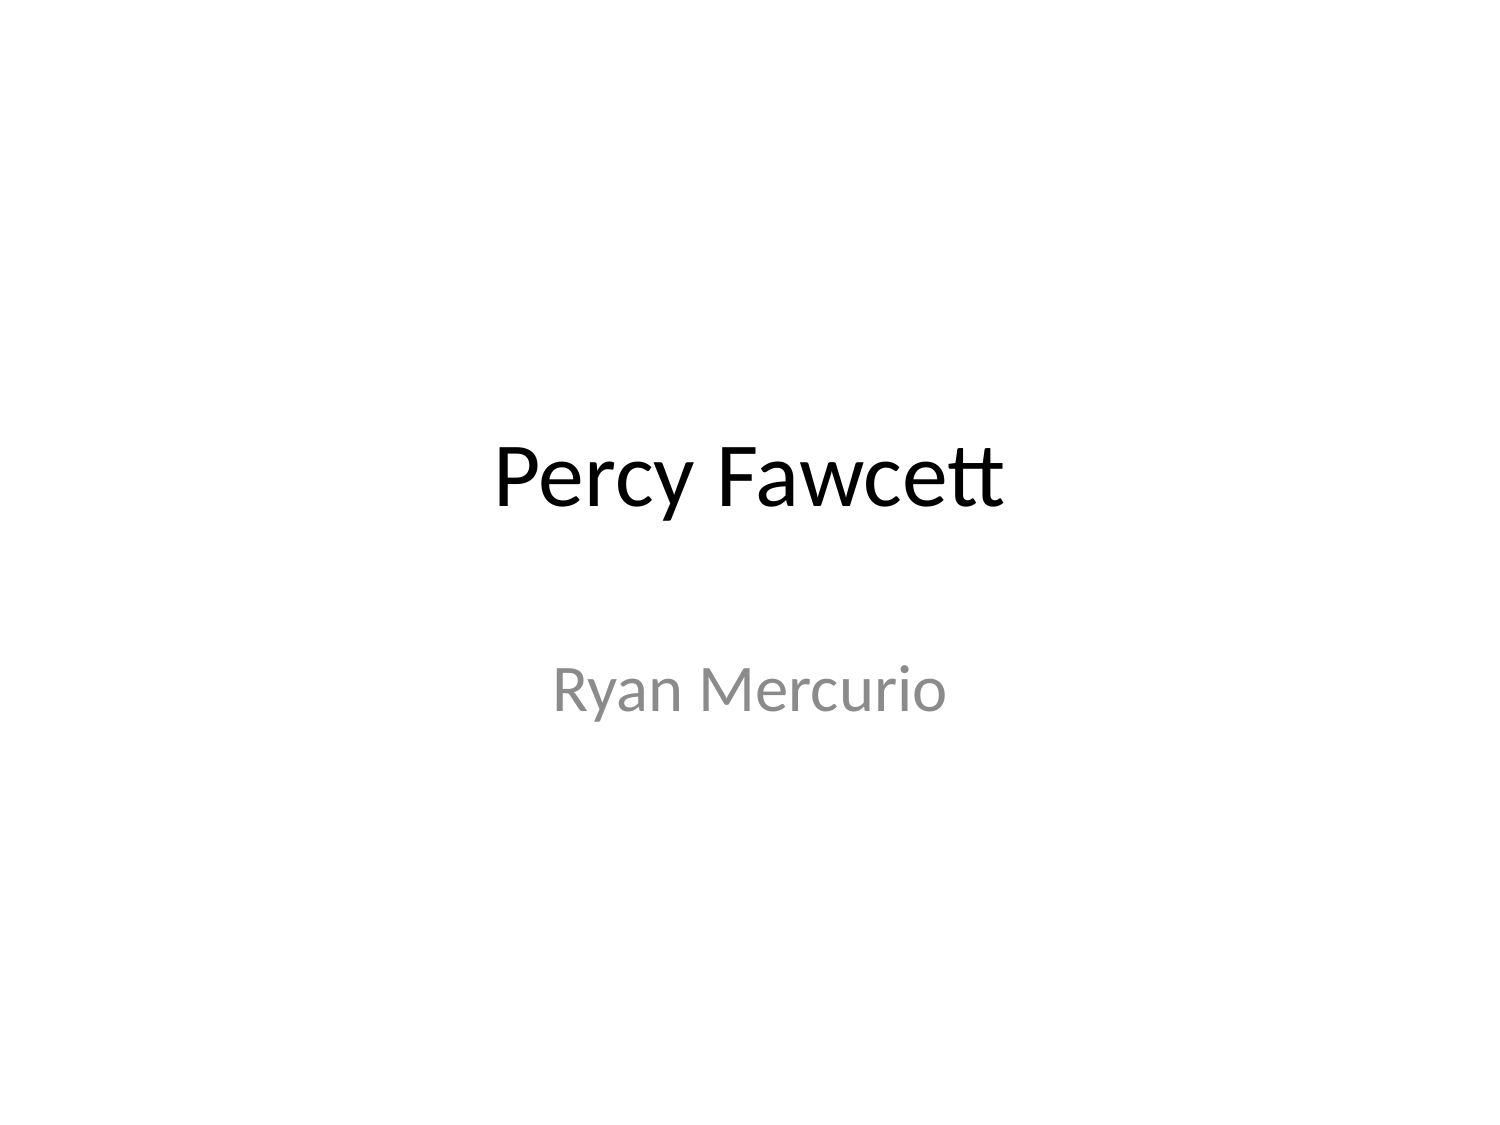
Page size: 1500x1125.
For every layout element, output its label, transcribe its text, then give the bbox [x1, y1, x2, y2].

subtitle Ryan Mercurio [224, 637, 1276, 926]
title Percy Fawcett [112, 349, 1388, 591]
